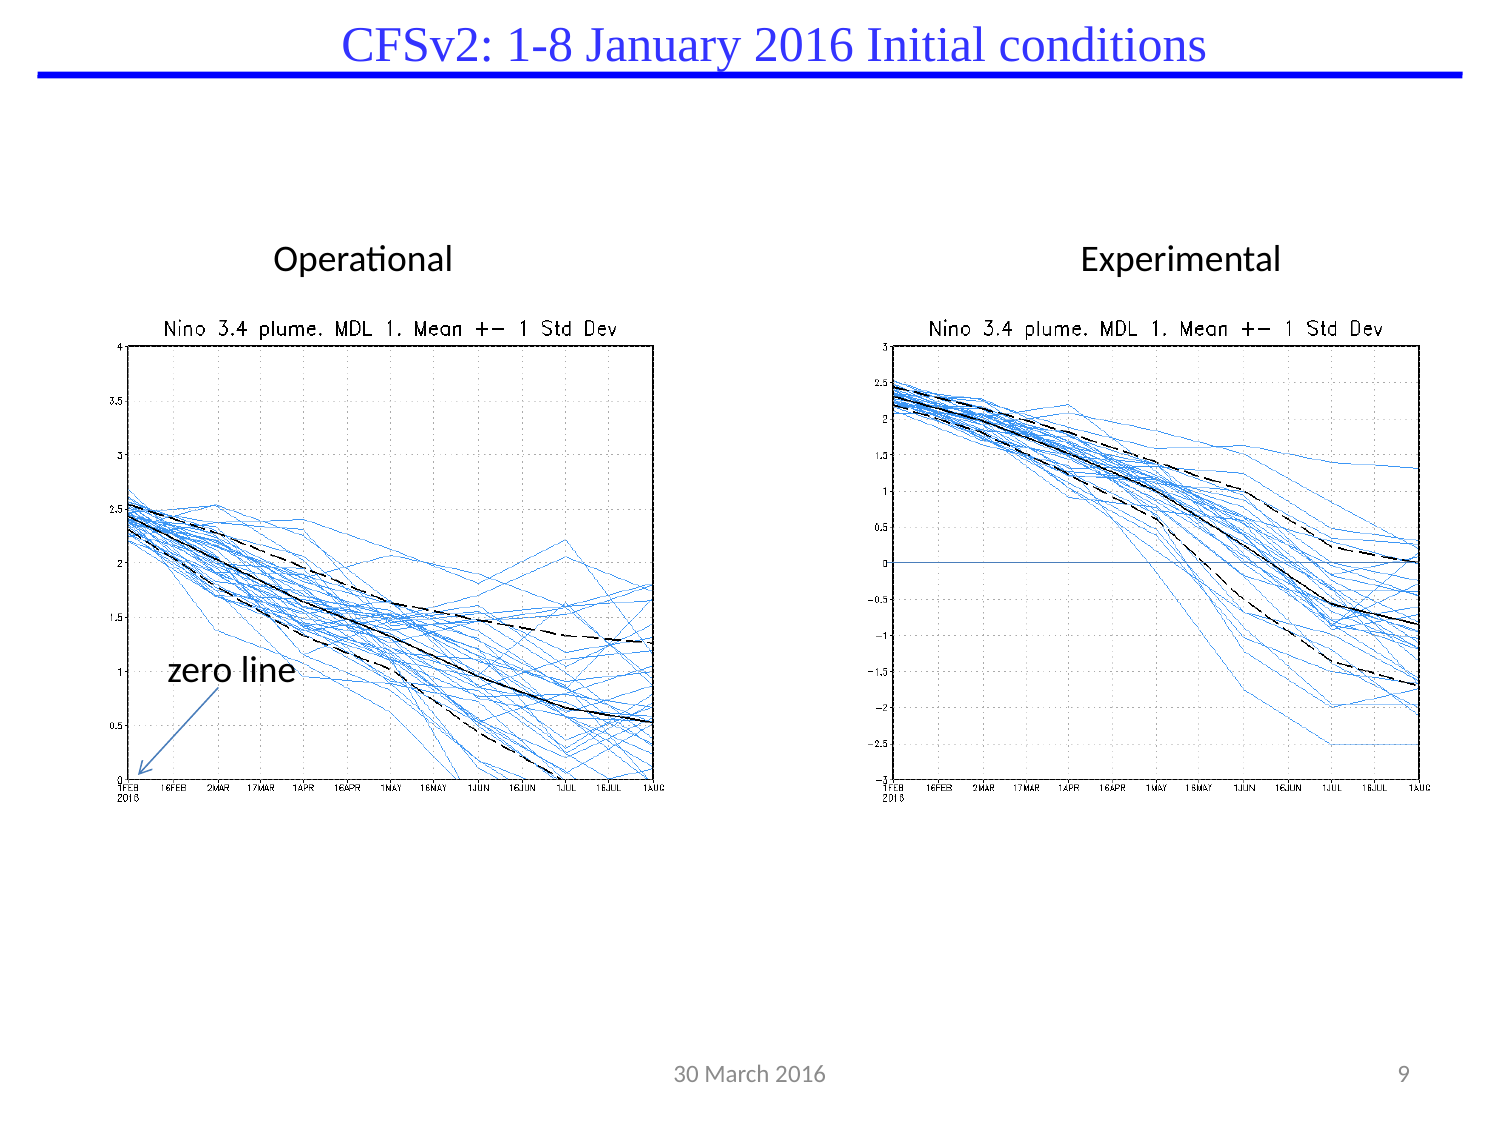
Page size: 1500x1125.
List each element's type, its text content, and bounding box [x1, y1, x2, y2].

footer 30 March 2016 [512, 1042, 988, 1103]
slide_number 9 [1074, 1042, 1425, 1103]
picture [769, 299, 1450, 826]
text_box CFSv2: 1-8 January 2016 Initial conditions [99, 0, 1450, 75]
picture [3, 299, 684, 826]
text_box Experimental [1065, 226, 1297, 287]
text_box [137, 687, 219, 776]
text_box Operational [258, 226, 469, 287]
text_box CFSv2: 1-8 January 2016 Initial conditions [99, 76, 1450, 84]
